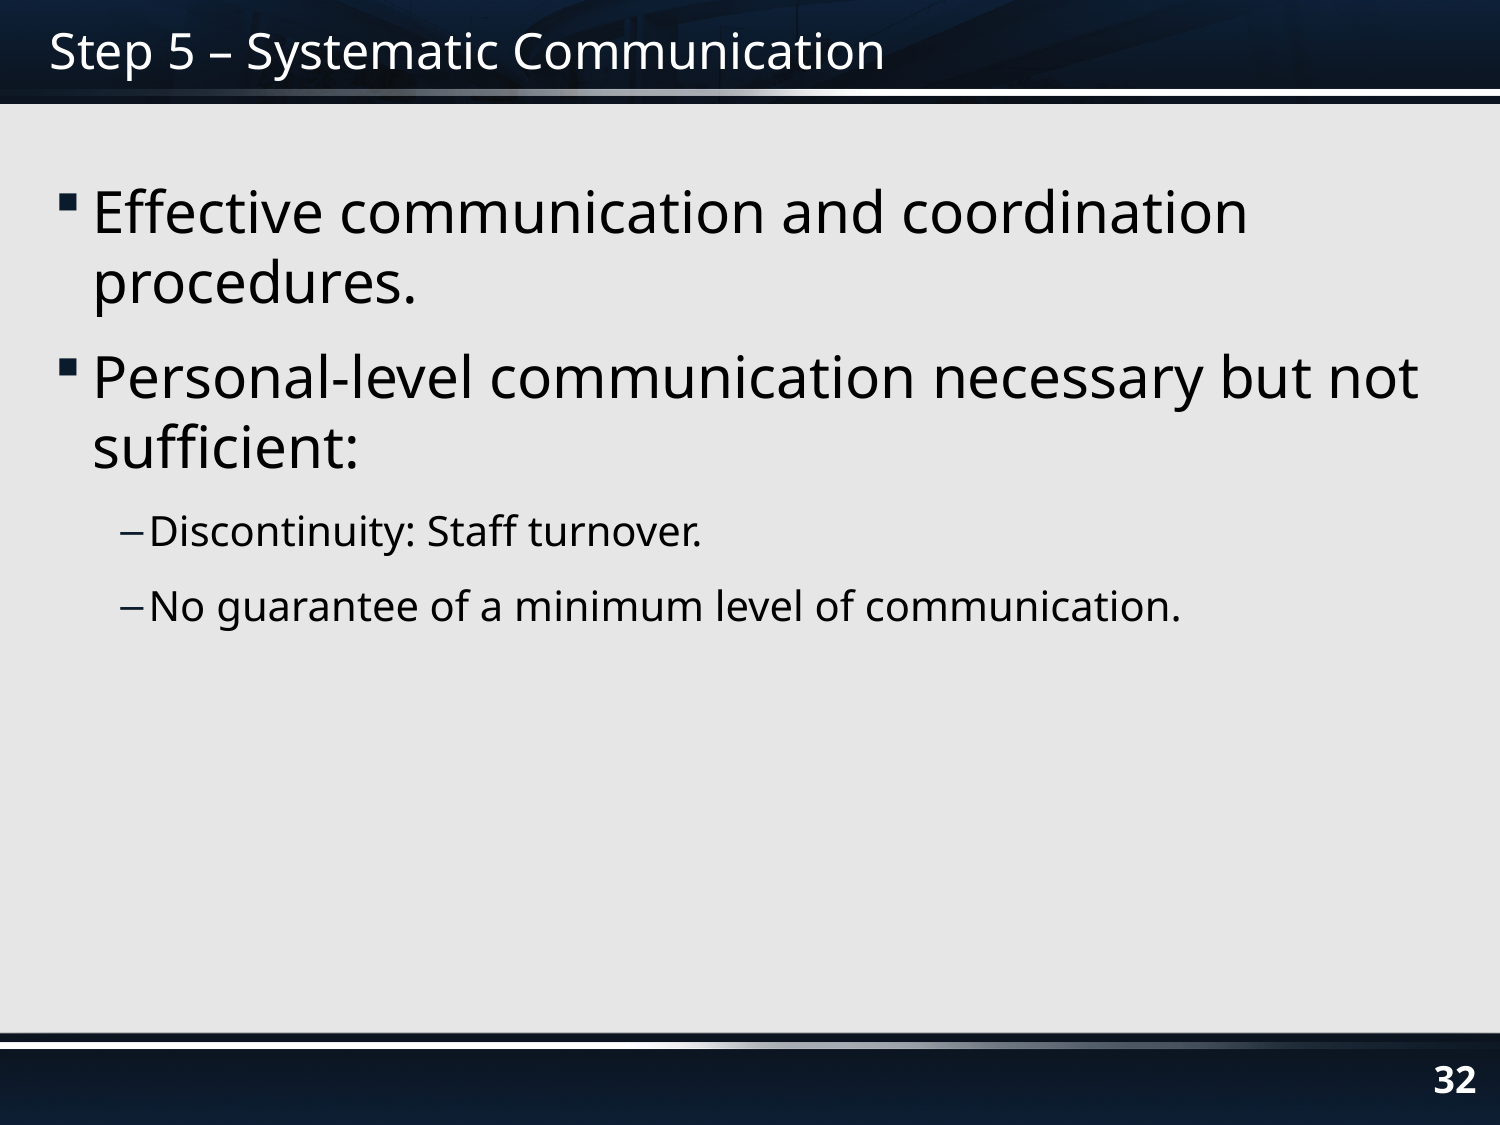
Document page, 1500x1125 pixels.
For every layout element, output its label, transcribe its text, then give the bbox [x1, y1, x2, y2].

picture [0, 0, 1500, 104]
title Step 5 – Systematic Communication [49, 12, 1400, 130]
list Effective communication and coordination procedures. Personal-level communication necessary but not sufficient: Discontinuity: Staff turnover. No guarantee of a minimum level of communication. [54, 174, 1446, 1025]
picture [0, 1032, 1500, 1125]
